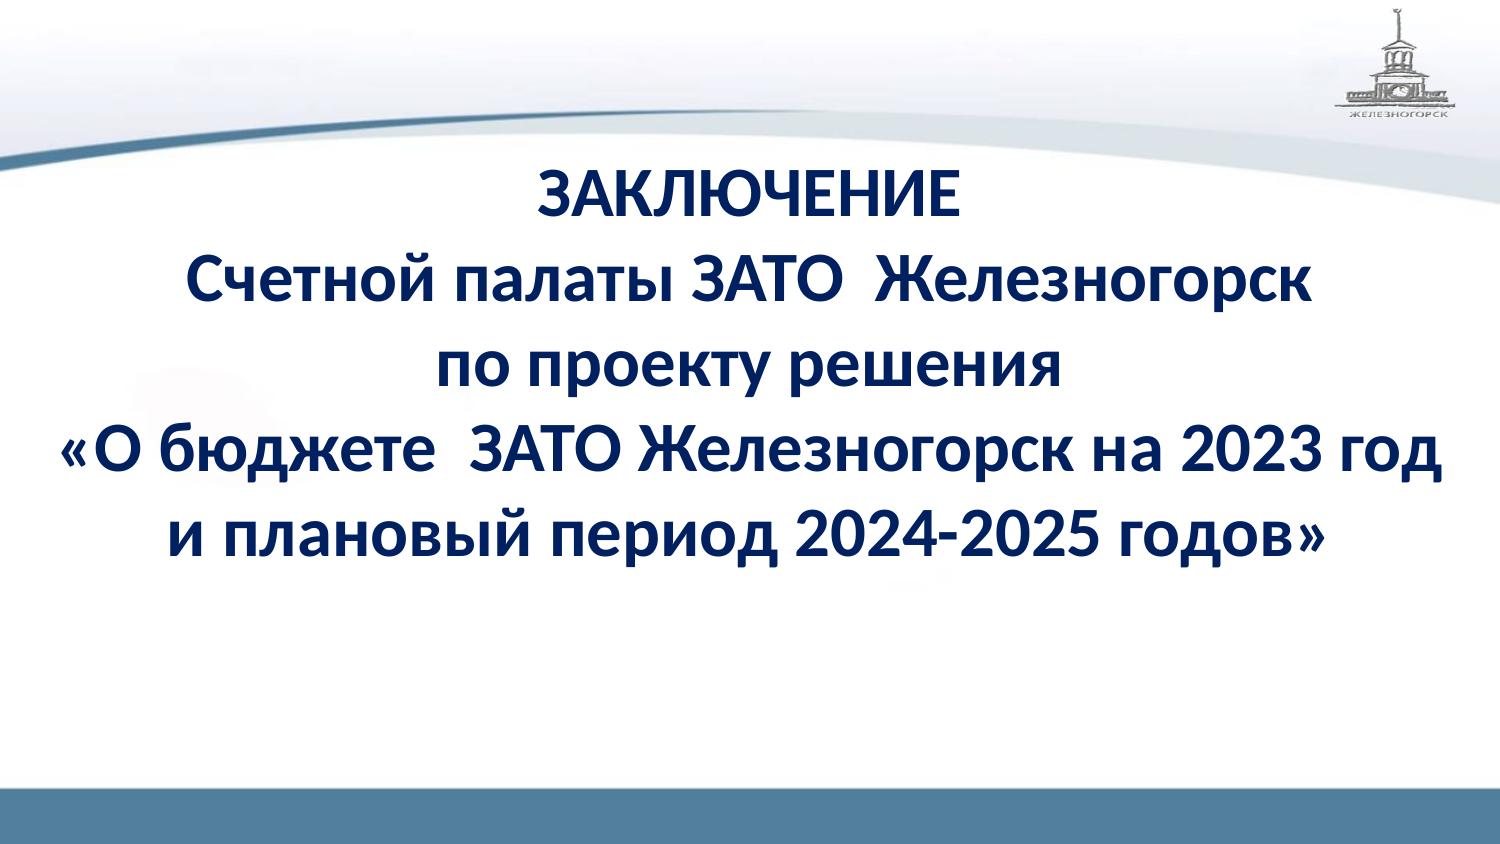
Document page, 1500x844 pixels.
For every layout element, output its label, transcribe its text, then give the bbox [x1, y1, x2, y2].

text_box ЗАКЛЮЧЕНИЕ Счетной палаты ЗАТО Железногорск по проекту решения «О бюджете ЗАТО Железногорск на 2023 год и плановый период 2024-2025 годов» [23, 138, 1477, 578]
picture [1328, 0, 1459, 121]
